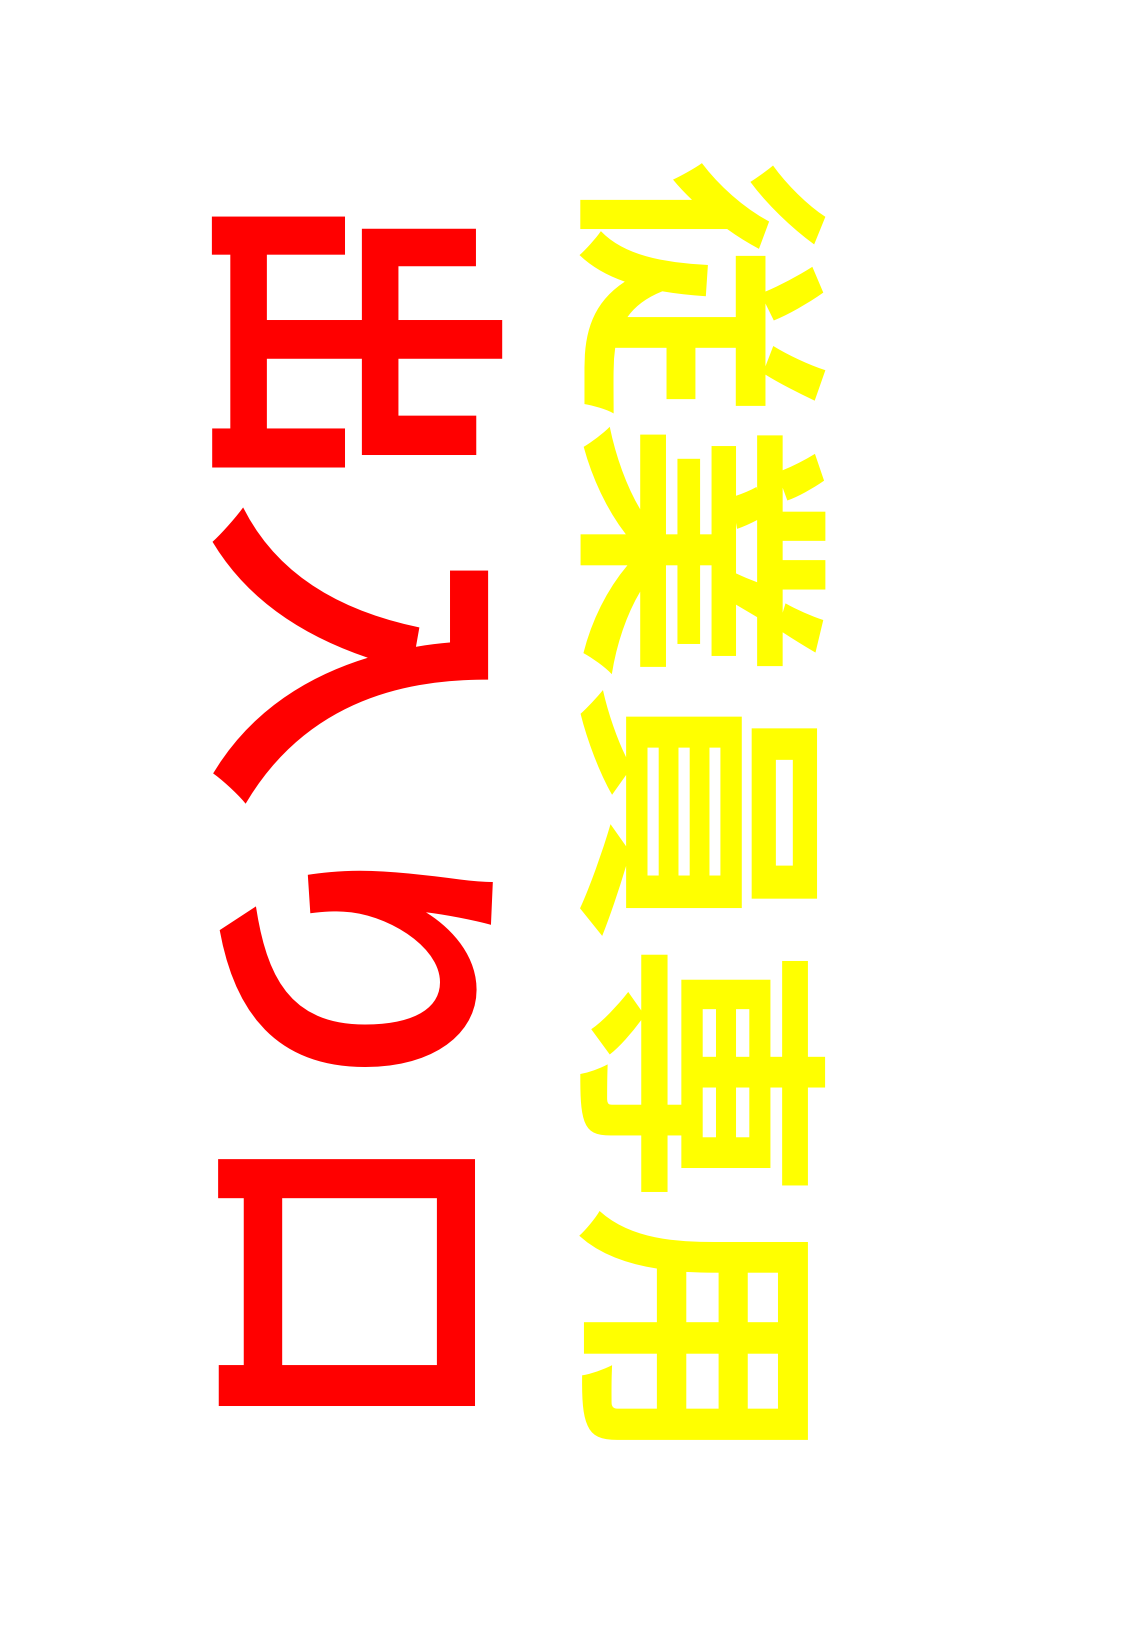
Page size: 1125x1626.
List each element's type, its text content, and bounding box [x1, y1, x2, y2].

text_box 従業員専用 出入り口 [170, 0, 895, 1625]
